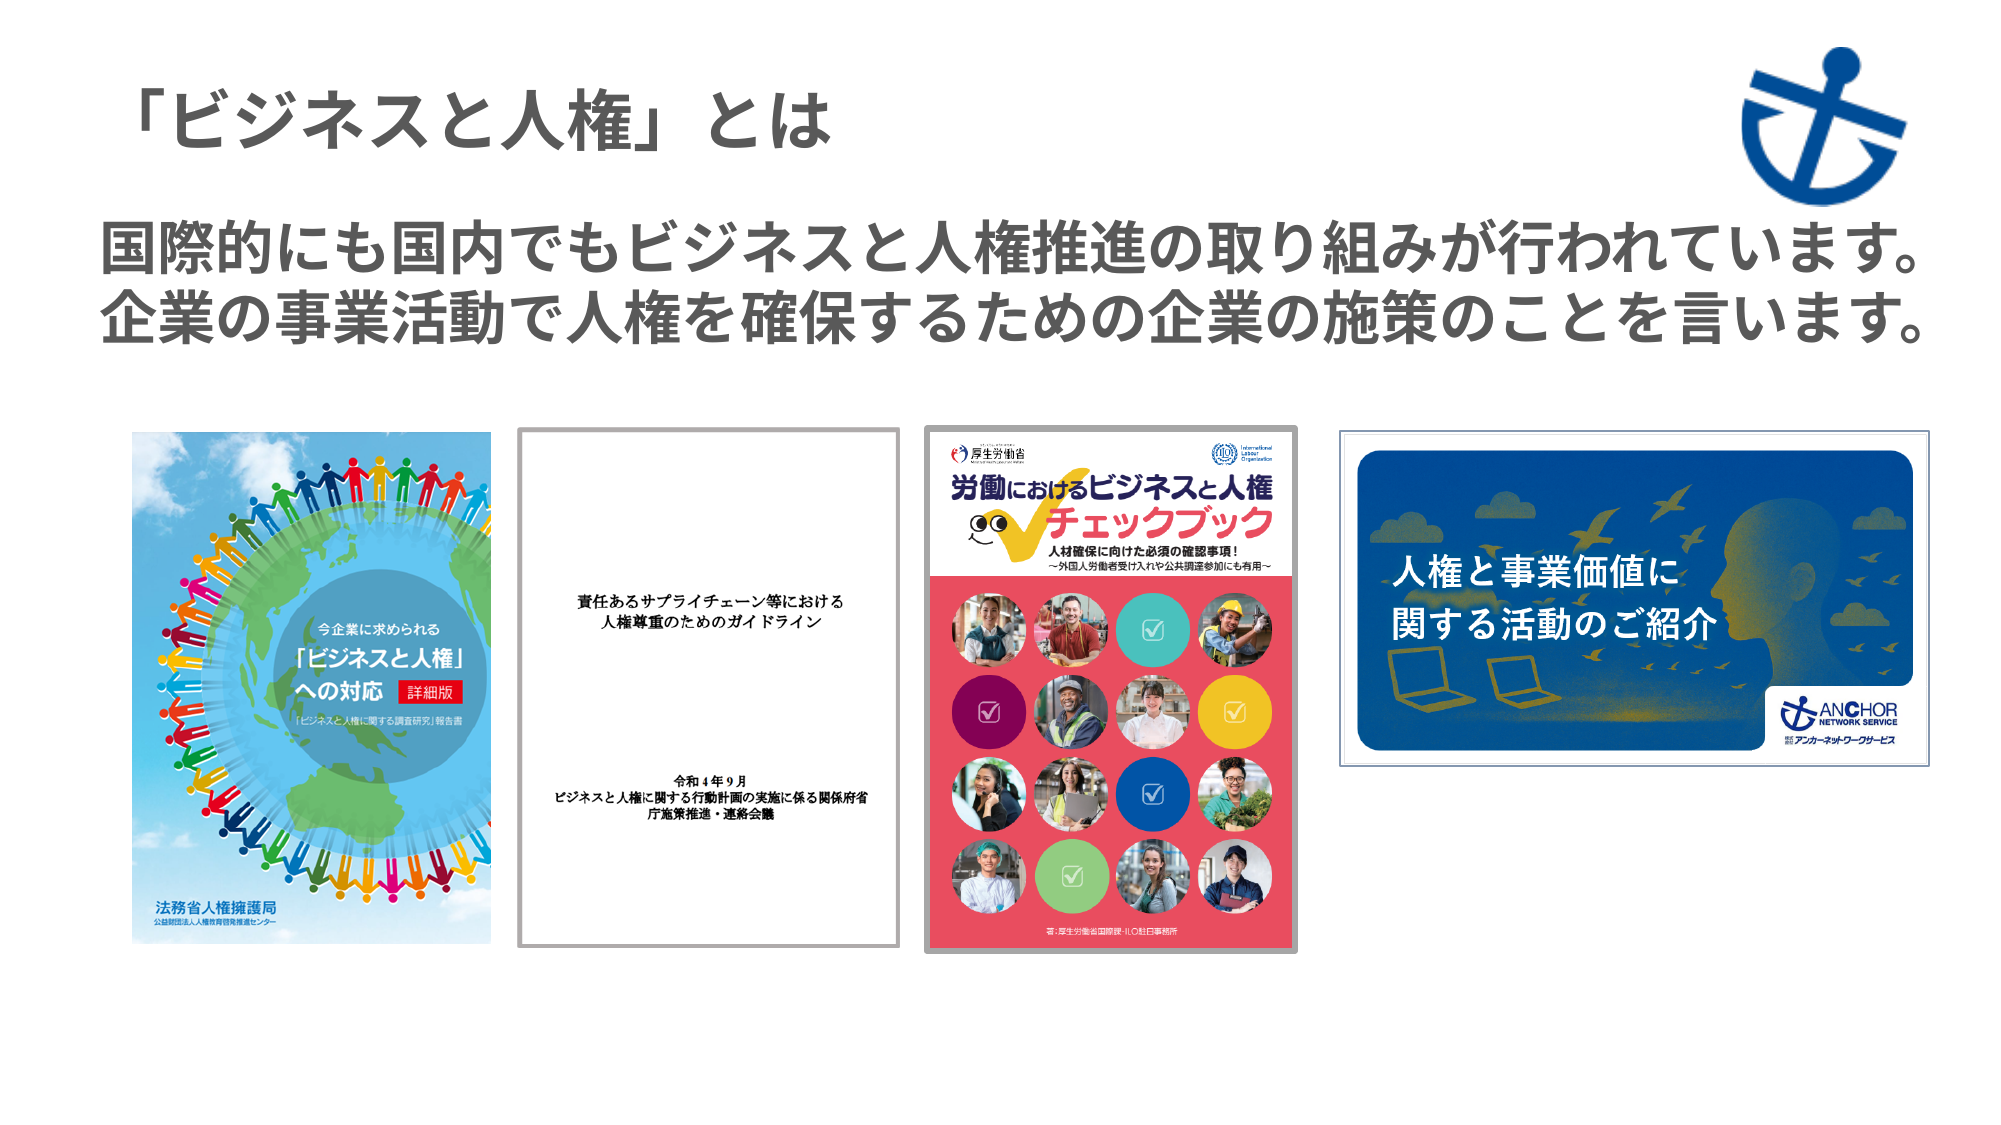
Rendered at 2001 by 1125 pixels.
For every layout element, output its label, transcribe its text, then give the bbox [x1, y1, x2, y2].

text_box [132, 427, 1292, 948]
picture [1341, 431, 1929, 765]
text_box 「ビジネスと人権」とは 国際的にも国内でもビジネスと人権推進の取り組みが行われています。 企業の事業活動で人権を確保するための企業の施策のことを言います。 [84, 71, 1958, 359]
picture [1741, 47, 1915, 207]
